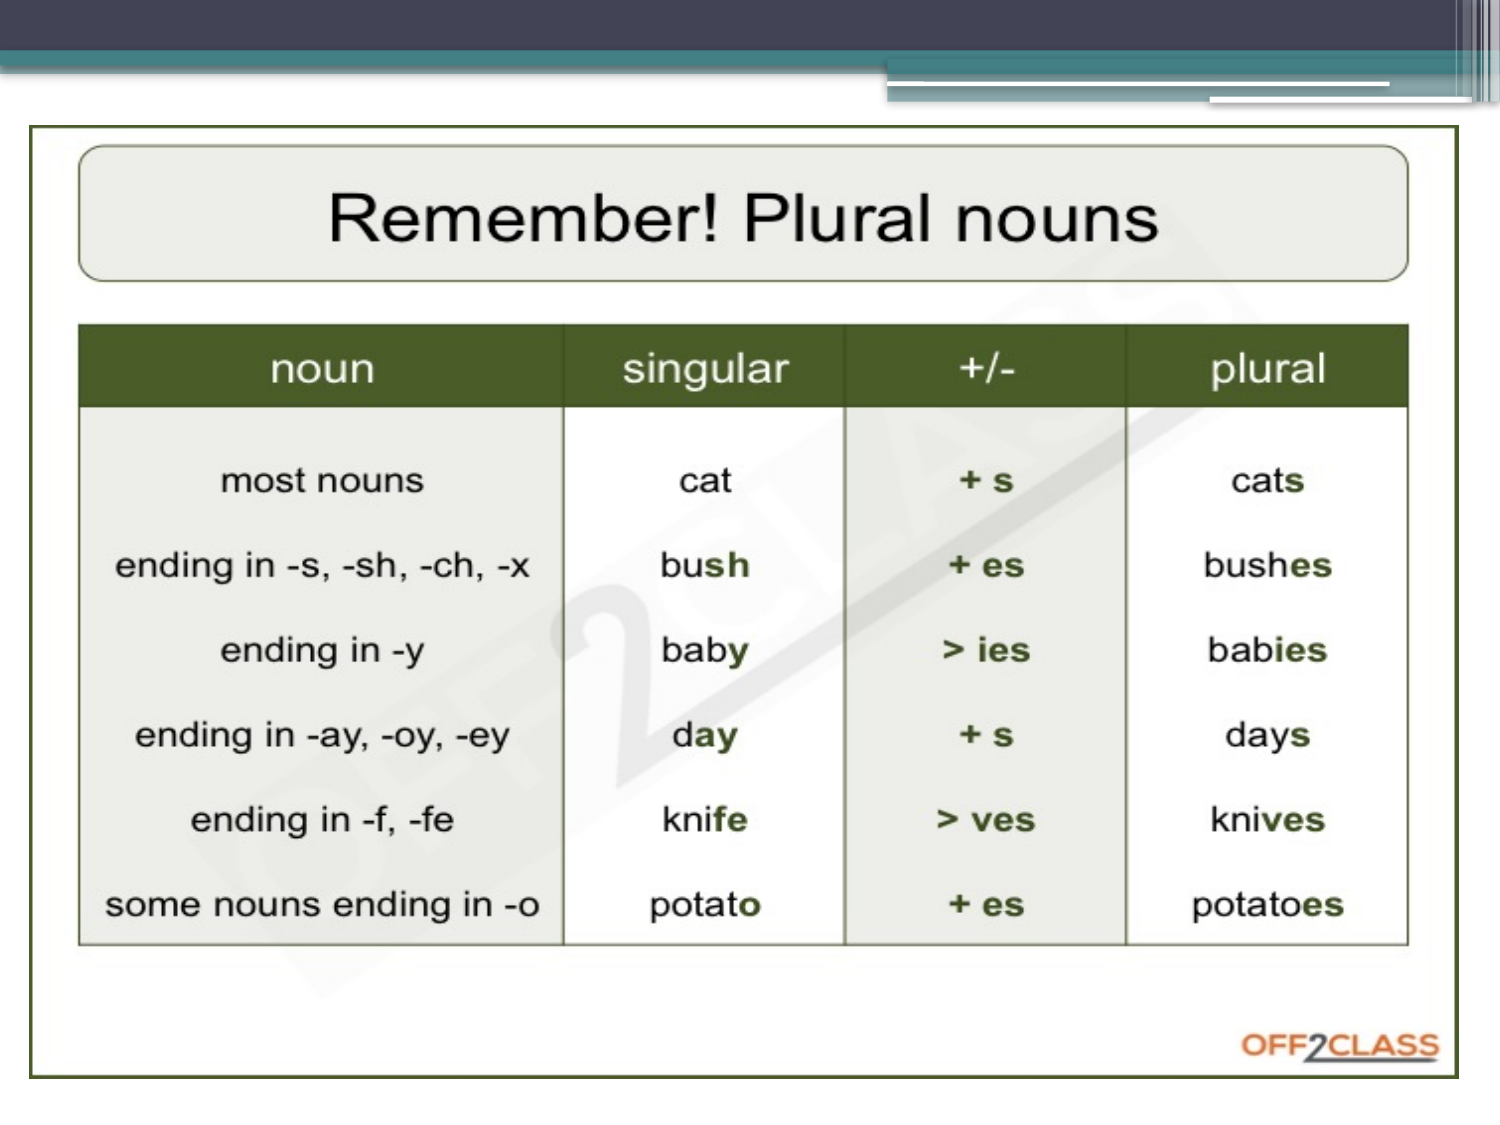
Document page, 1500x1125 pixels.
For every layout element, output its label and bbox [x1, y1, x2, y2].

list [29, 125, 1459, 1079]
